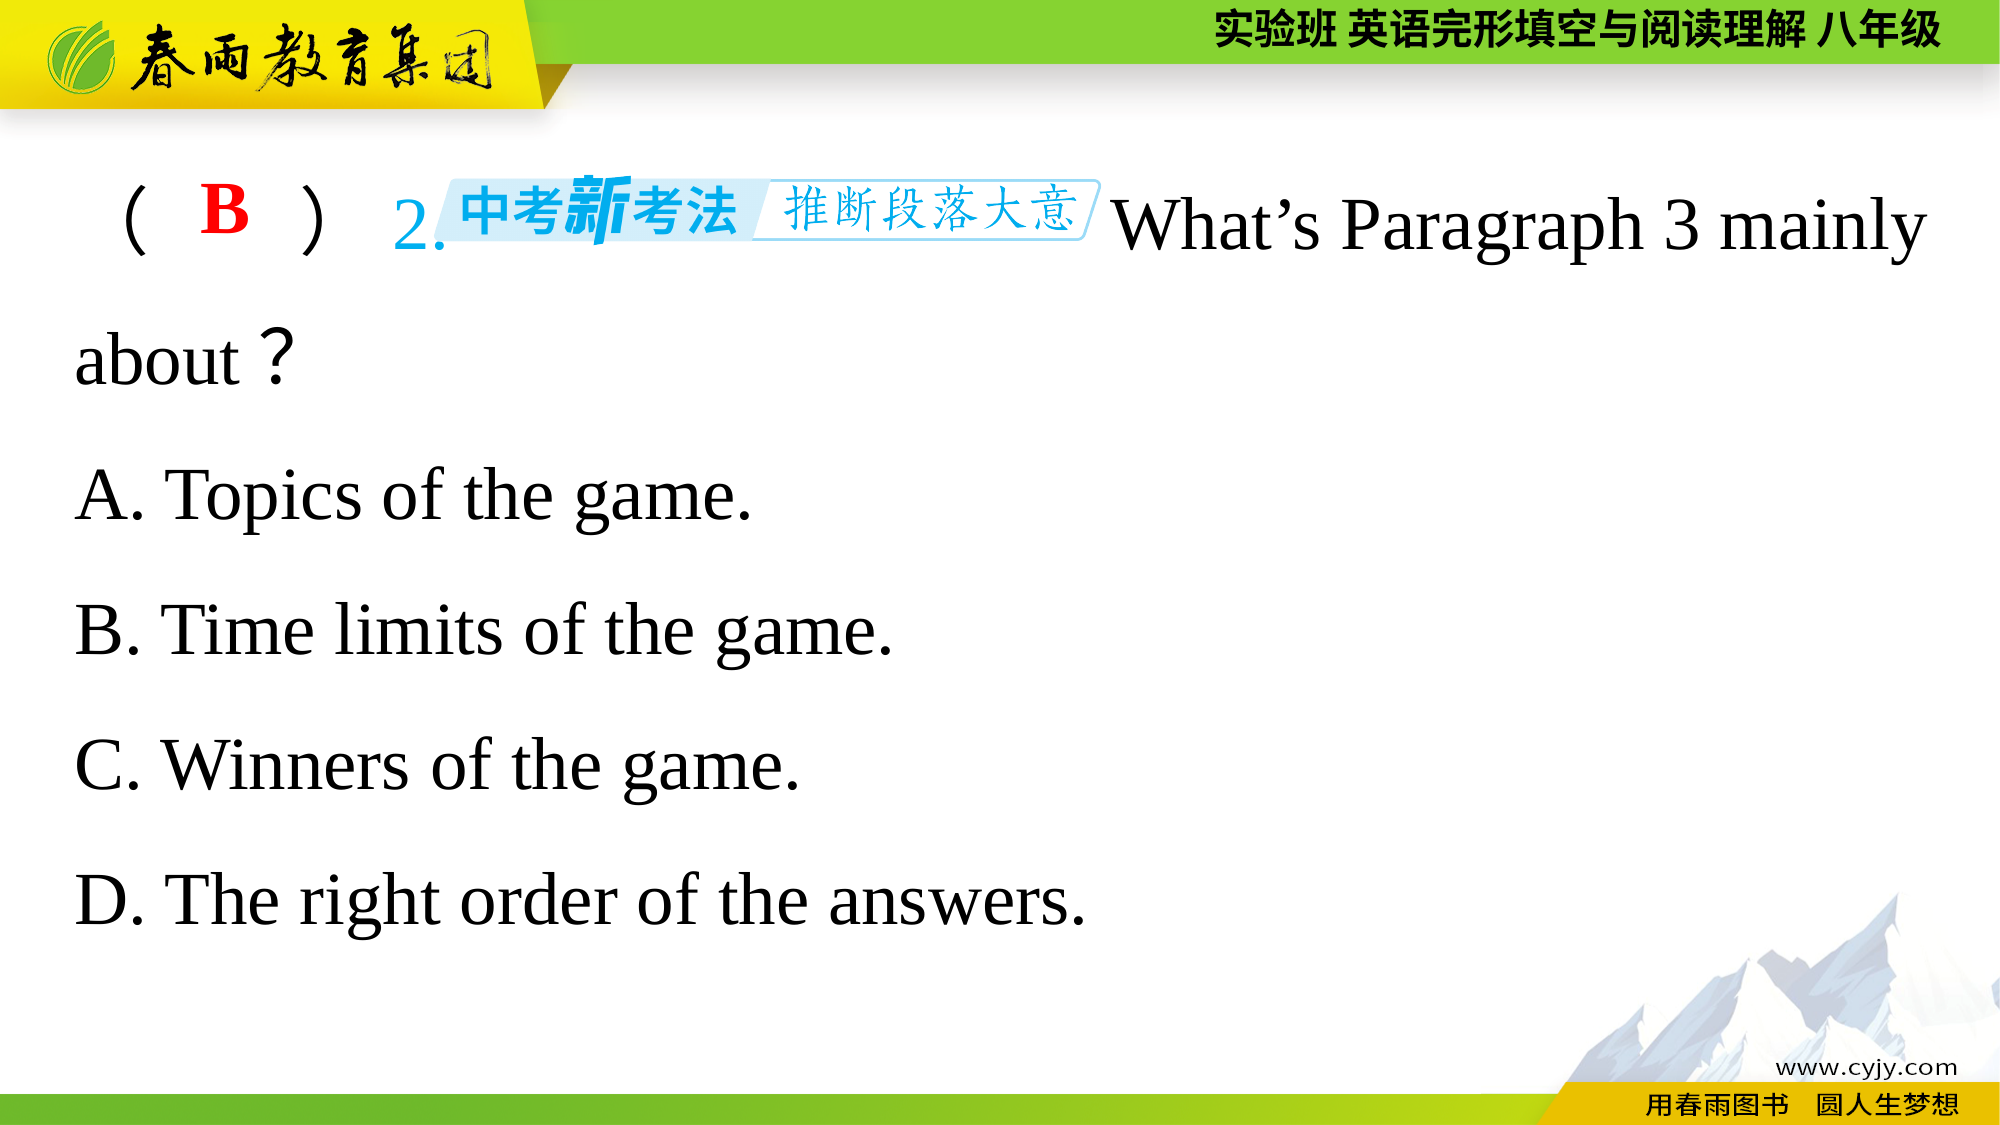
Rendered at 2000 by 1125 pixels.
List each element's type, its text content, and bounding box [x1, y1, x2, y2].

list （ ）2. What’s Paragraph 3 mainly about？ A. Topics of the game. B. Time limits of the game. C. Winners of the game. D. The right order of the answers. [59, 122, 1944, 956]
picture [0, 0, 2000, 1125]
text_box B [185, 150, 266, 256]
